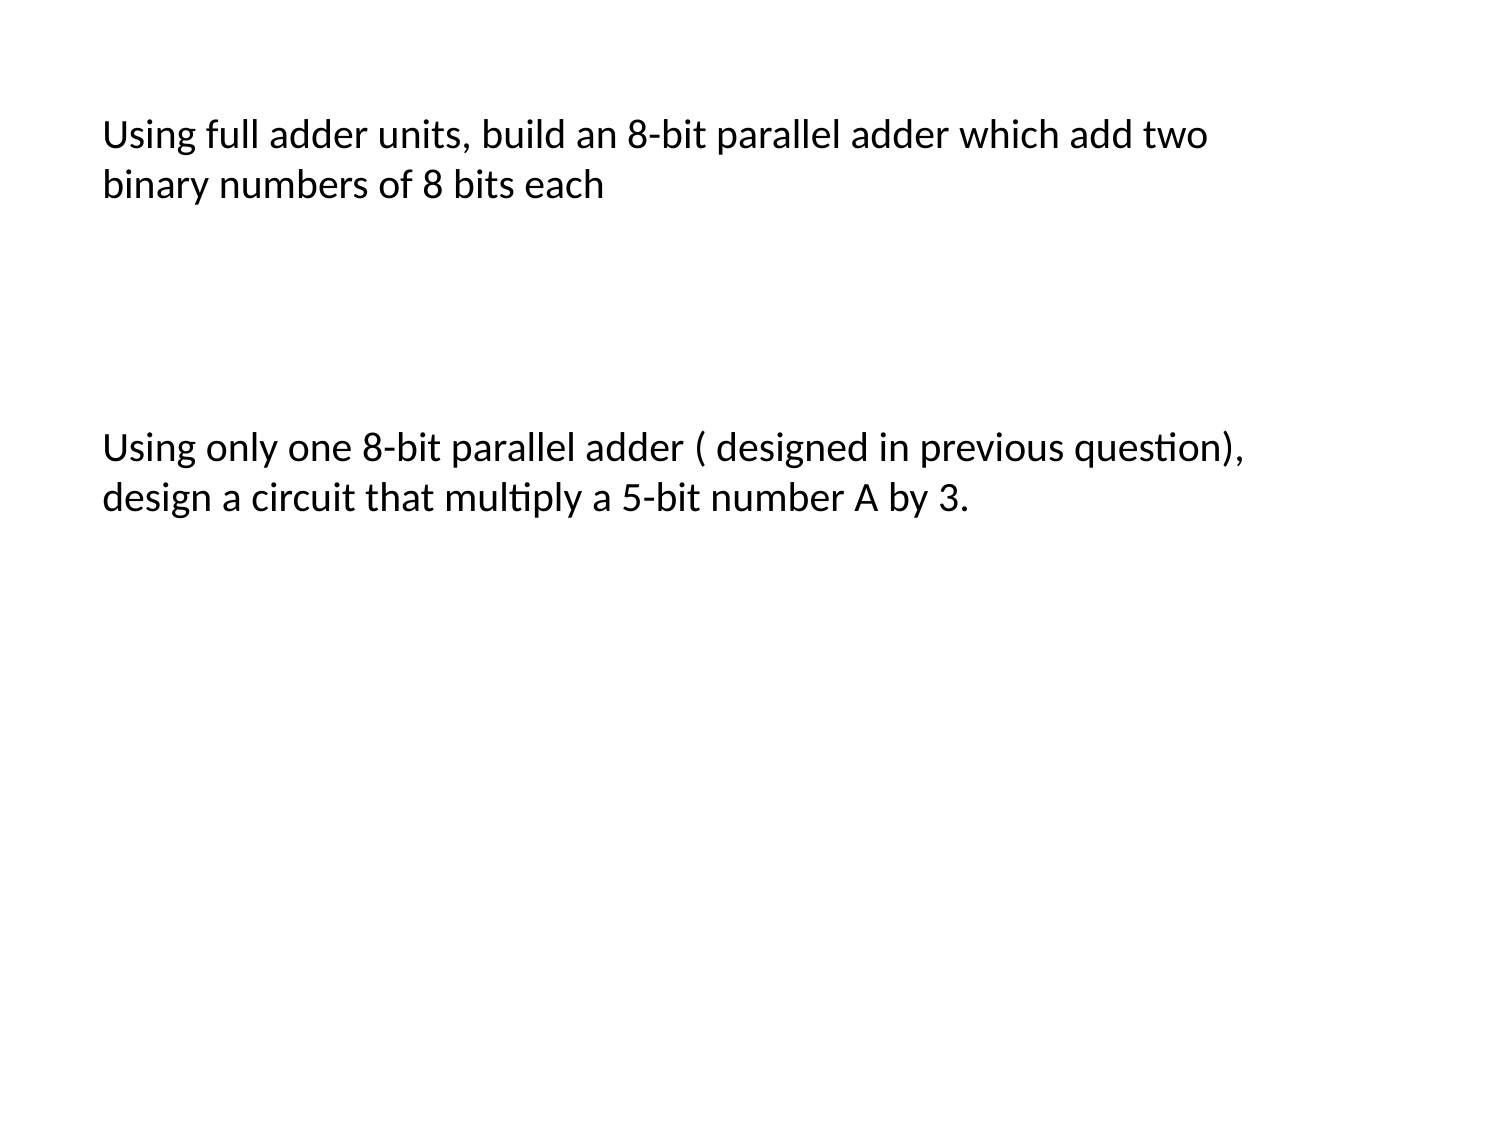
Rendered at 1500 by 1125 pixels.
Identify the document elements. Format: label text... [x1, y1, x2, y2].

text_box Using only one 8-bit parallel adder ( designed in previous question), design a circuit that multiply a 5-bit number A by 3. [87, 412, 1263, 528]
text_box Using full adder units, build an 8-bit parallel adder which add two binary numbers of 8 bits each [87, 99, 1263, 215]
